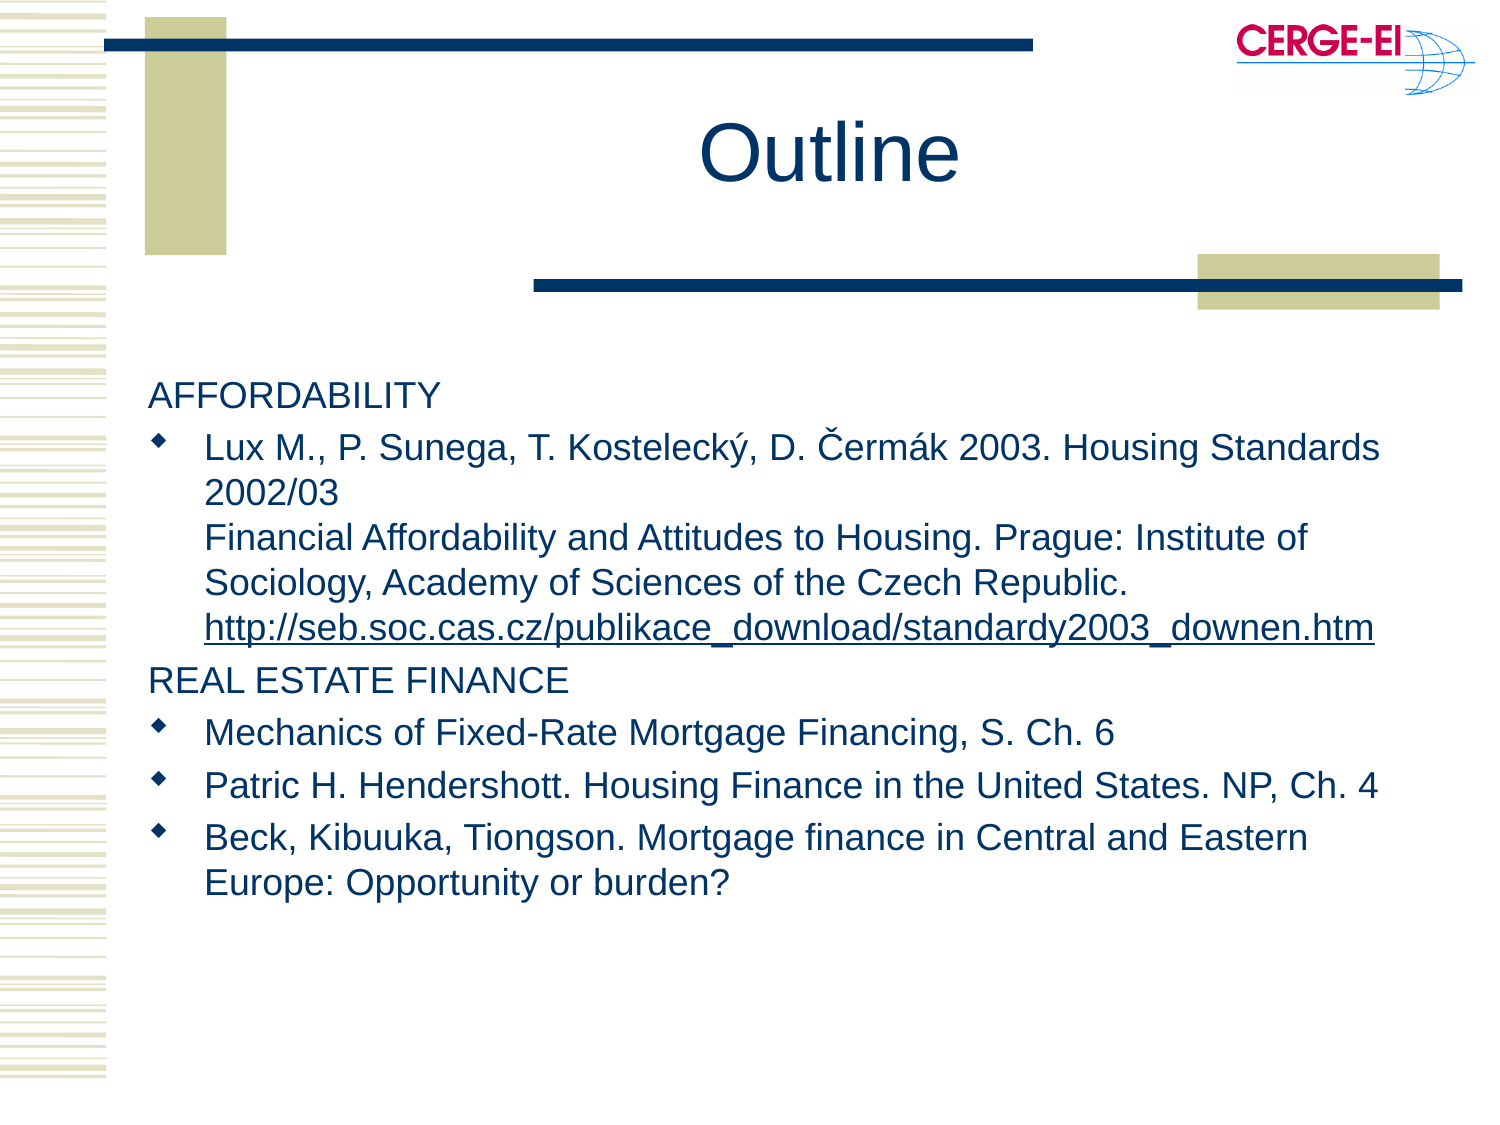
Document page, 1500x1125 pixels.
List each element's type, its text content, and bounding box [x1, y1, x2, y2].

list AFFORDABILITY Lux M., P. Sunega, T. Kostelecký, D. Čermák 2003. Housing Standards 2002/03 Financial Affordability and Attitudes to Housing. Prague: Institute of Sociology, Academy of Sciences of the Czech Republic. http://seb.soc.cas.cz/publikace_download/standardy2003_downen.htm REAL ESTATE FINANCE Mechanics of Fixed-Rate Mortgage Financing, S. Ch. 6 Patric H. Hendershott. Housing Finance in the United States. NP, Ch. 4 Beck, Kibuuka, Tiongson. Mortgage finance in Central and Eastern Europe: Opportunity or burden? [132, 363, 1439, 1001]
title Outline [224, 74, 1436, 238]
picture [1237, 24, 1475, 95]
